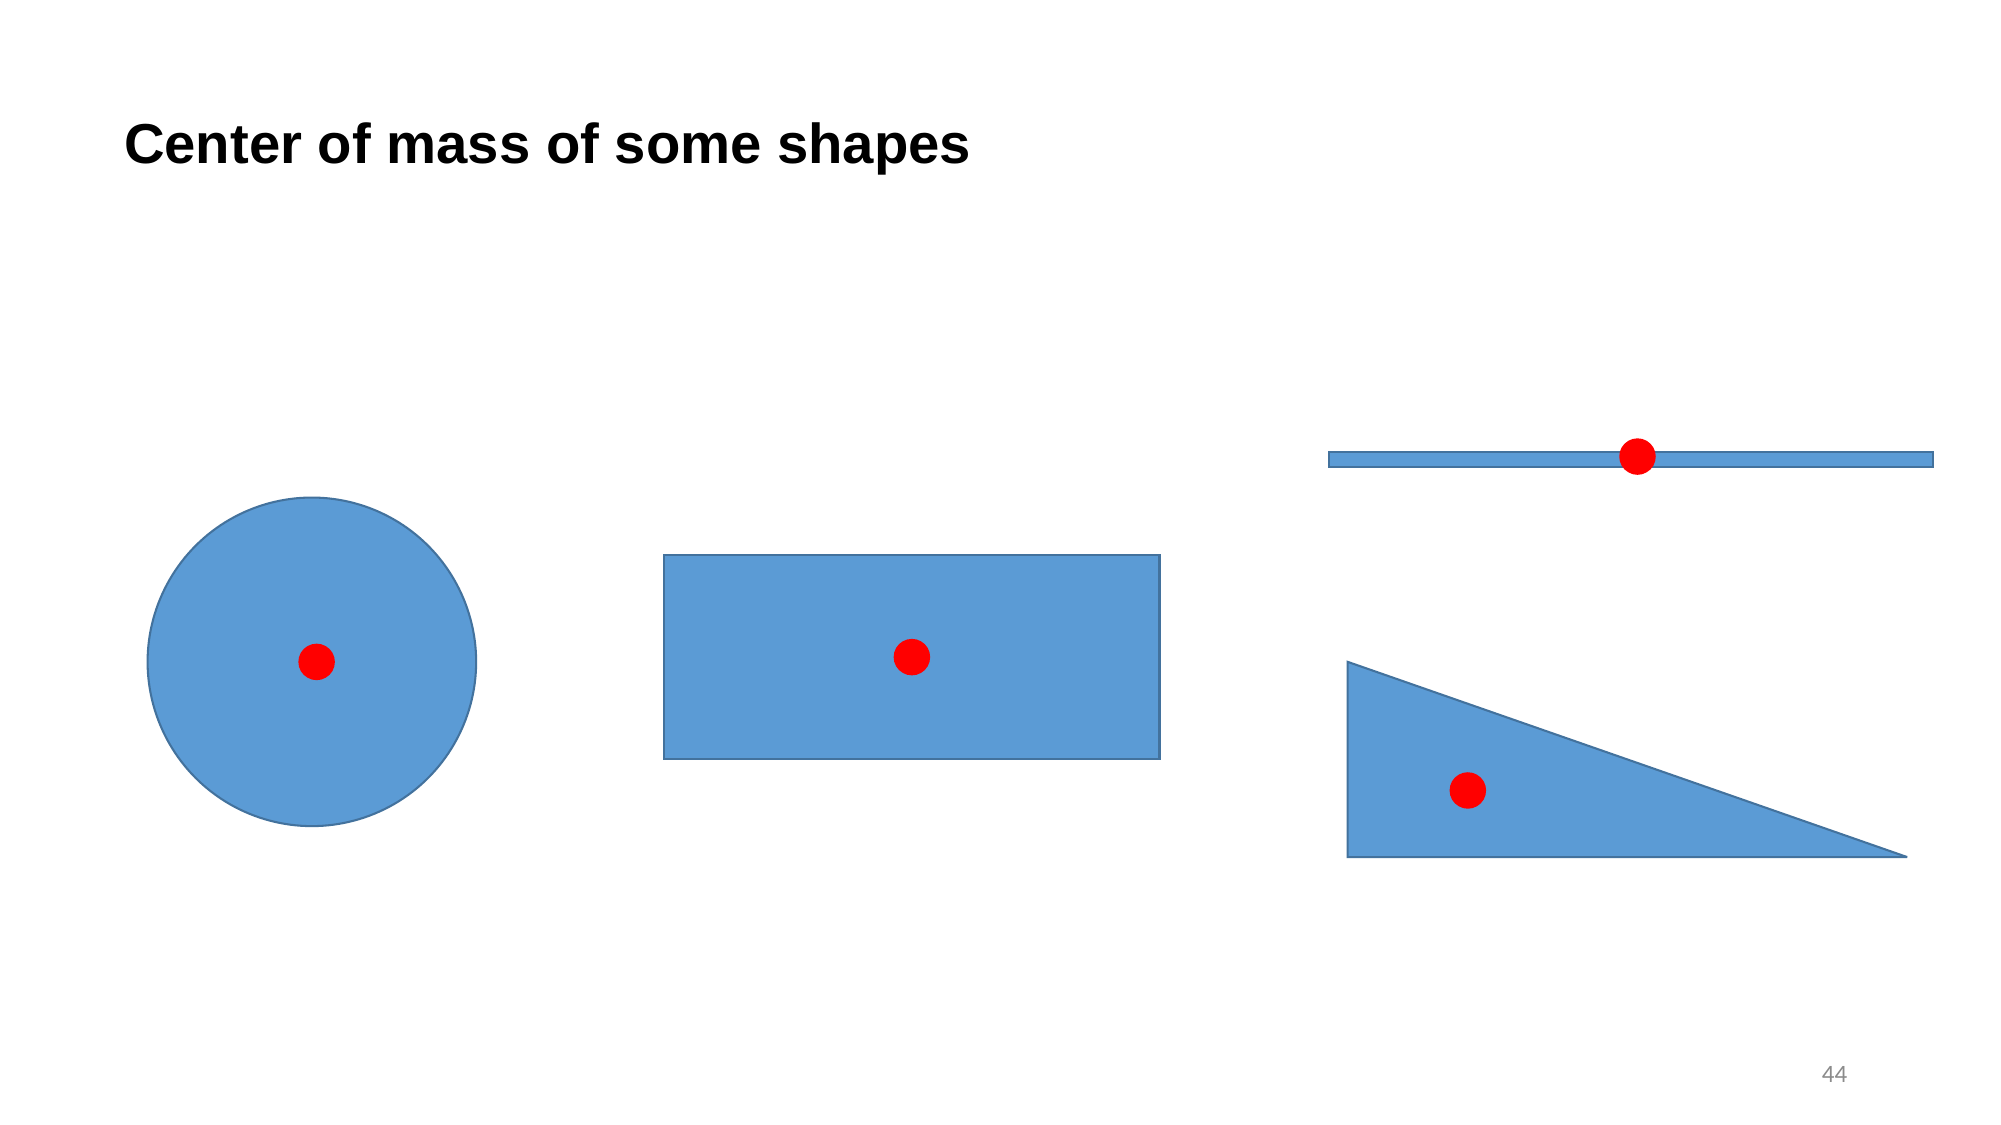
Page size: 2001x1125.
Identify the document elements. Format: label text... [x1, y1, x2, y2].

text_box [146, 496, 478, 828]
text_box [298, 643, 335, 681]
text_box [1328, 451, 1622, 468]
text_box Center of mass of some shapes [124, 107, 1270, 184]
text_box [1346, 660, 1908, 859]
text_box [663, 554, 1161, 760]
text_box [1619, 438, 1656, 475]
slide_number 44 [1412, 1042, 1863, 1103]
text_box [1449, 772, 1487, 809]
text_box [893, 638, 931, 676]
text_box [1653, 451, 1934, 468]
